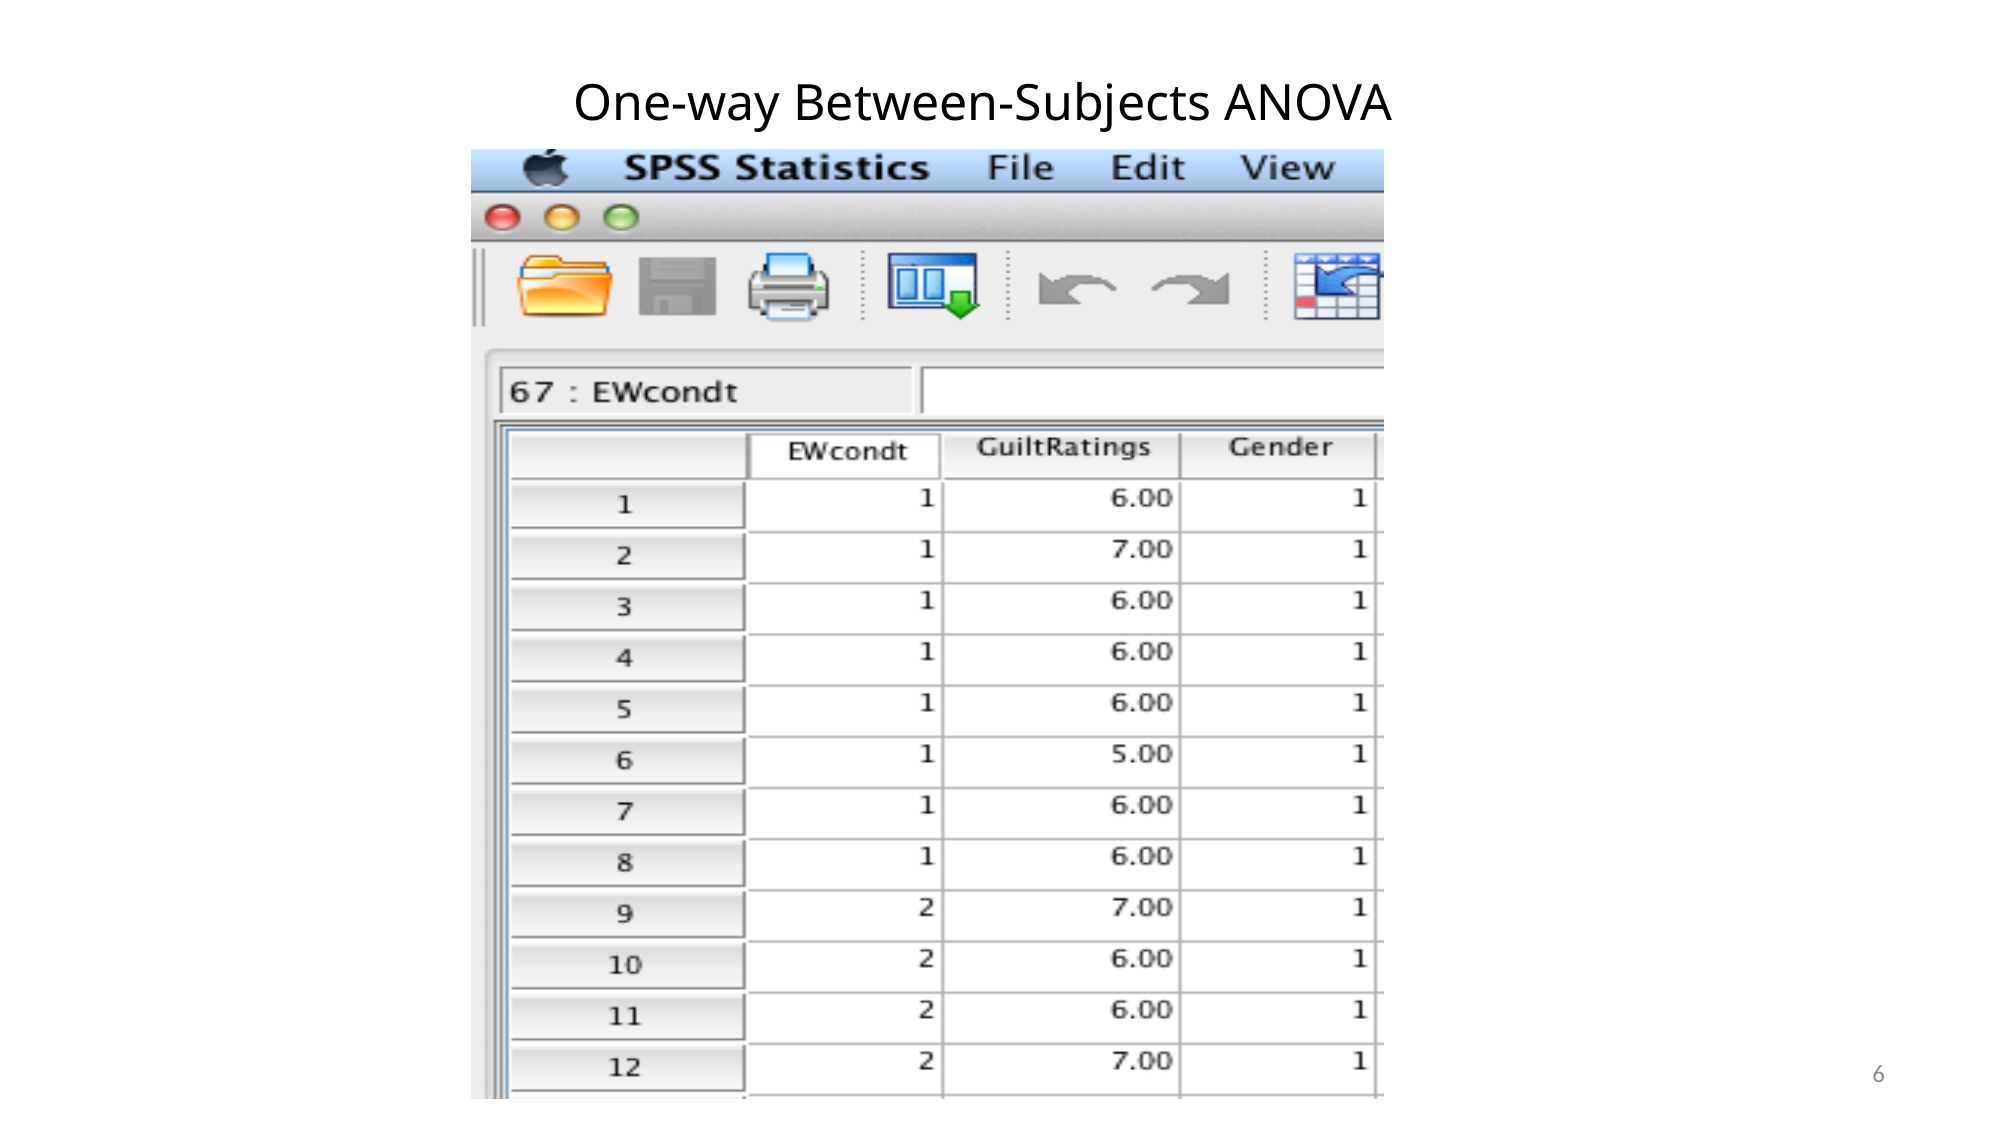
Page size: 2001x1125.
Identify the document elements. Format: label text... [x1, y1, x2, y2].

picture [470, 149, 1384, 1100]
slide_number 6 [1433, 1042, 1900, 1103]
title One-way Between-Subjects ANOVA [83, 50, 1884, 150]
